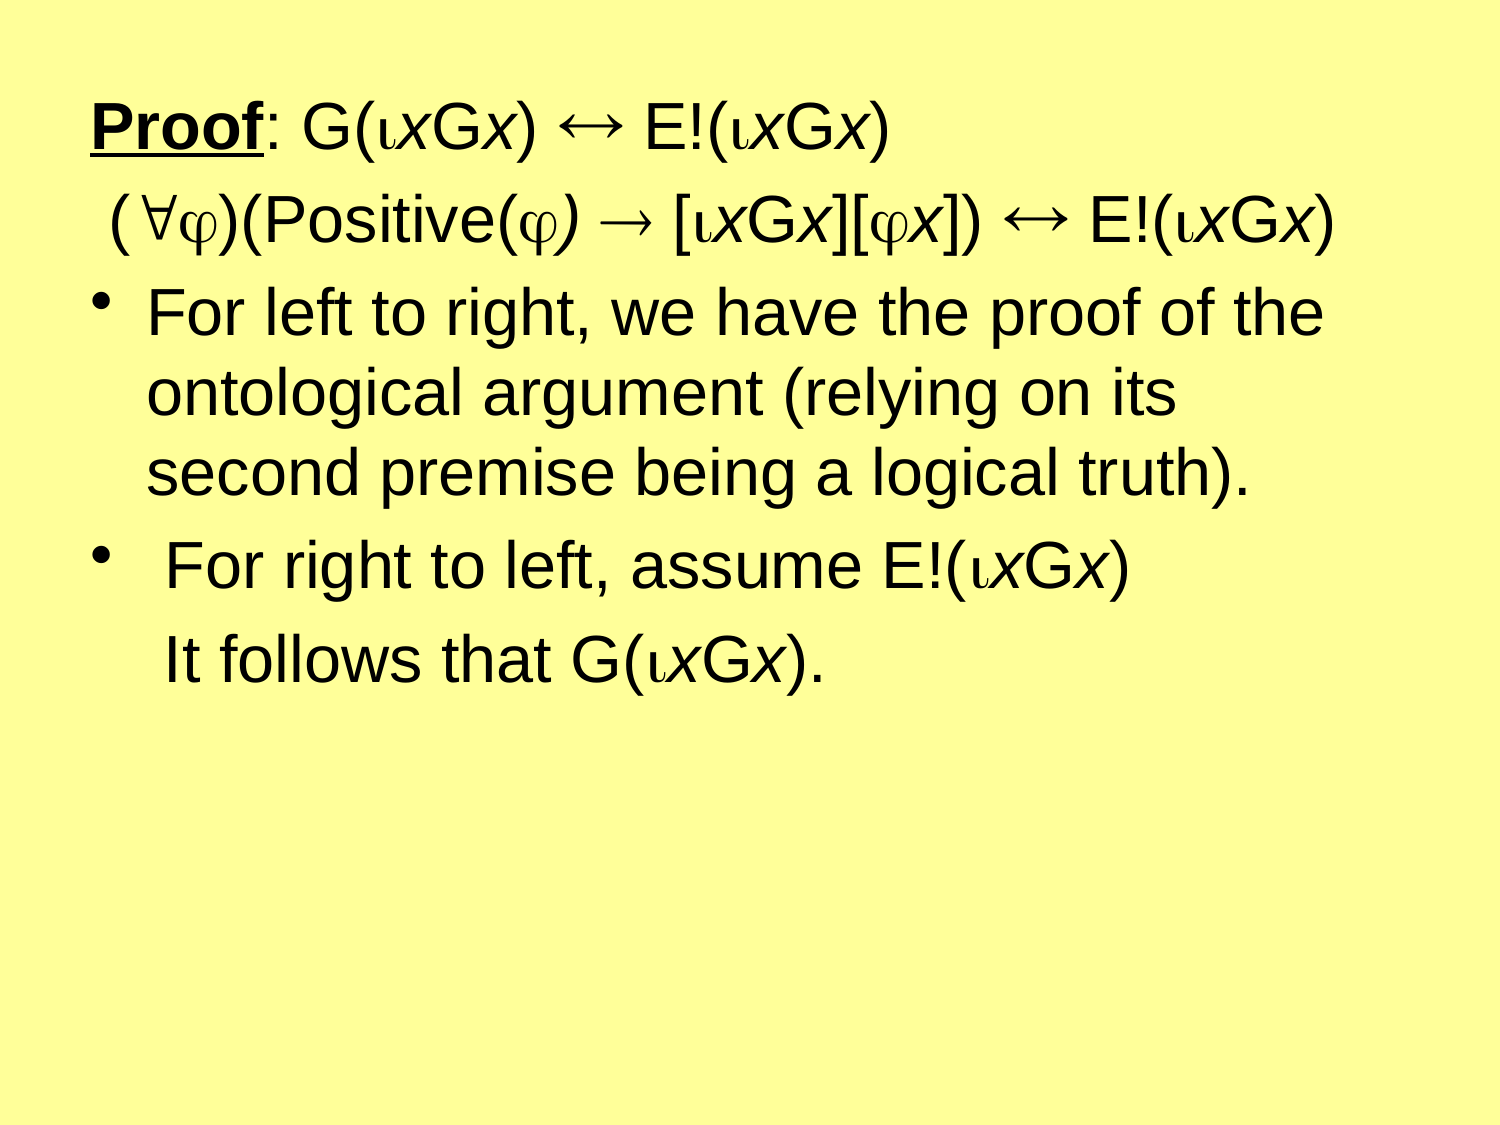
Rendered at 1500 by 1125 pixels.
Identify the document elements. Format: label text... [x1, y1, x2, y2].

list Proof: G(xGx)  E!(xGx) ()(Positive()  [xGx][x])  E!(xGx) For left to right, we have the proof of the ontological argument (relying on its second premise being a logical truth). For right to left, assume E!(xGx) It follows that G(xGx). [75, 75, 1425, 1005]
